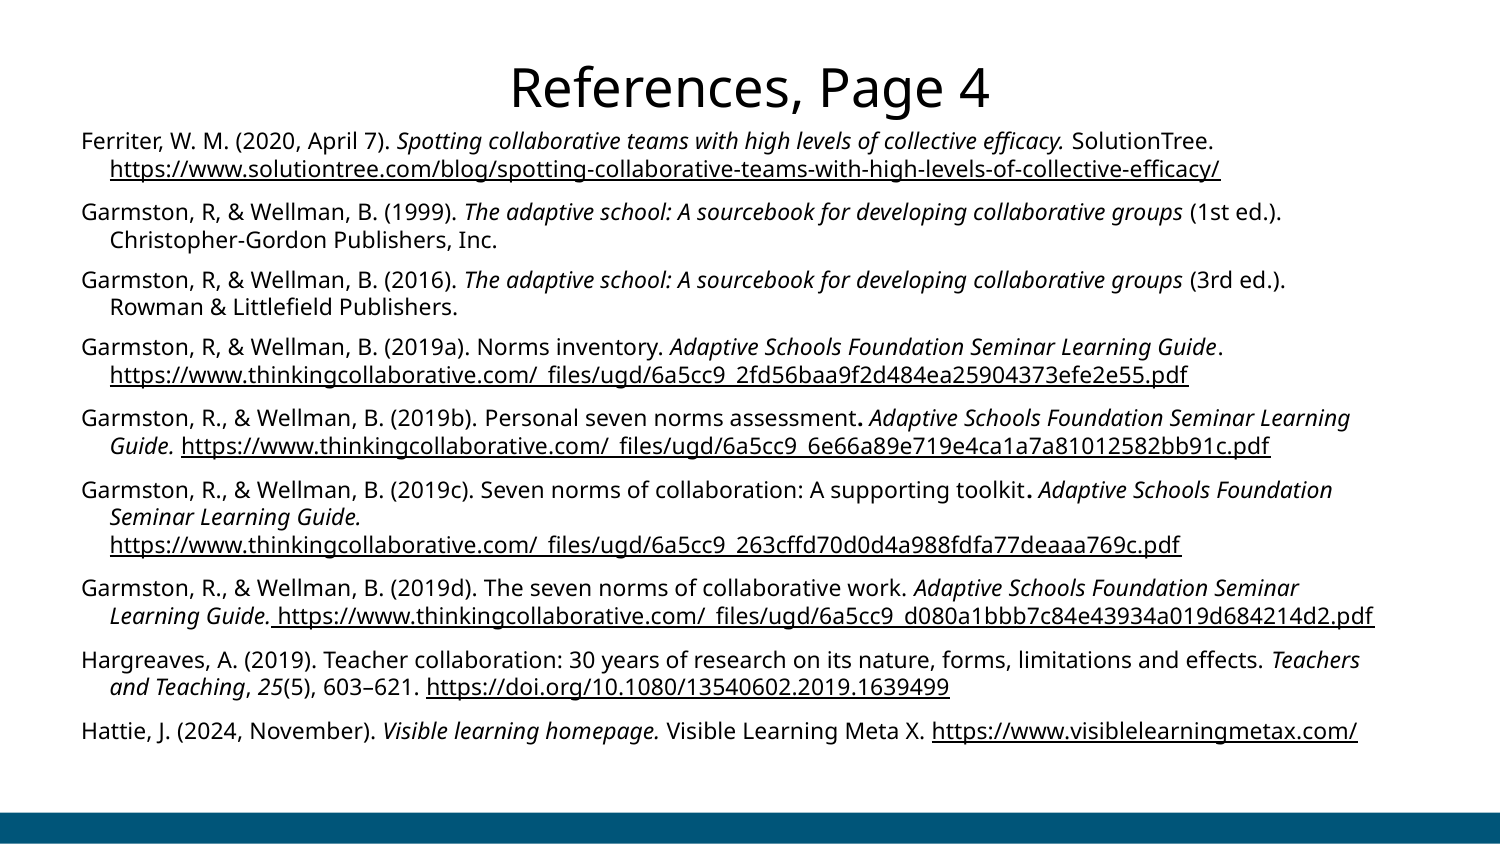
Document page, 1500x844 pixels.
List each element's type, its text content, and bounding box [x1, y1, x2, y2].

title References, Page 4 [103, 22, 1397, 120]
text_box Ferriter, W. M. (2020, April 7). Spotting collaborative teams with high levels of collective efficacy. SolutionTree. https://www.solutiontree.com/blog/spotting-collaborative-teams-with-high-levels-of-collective-efficacy/​ Garmston, R, & Wellman, B. (1999). The adaptive school: A sourcebook for developing collaborative groups (1st ed.). Christopher-Gordon Publishers, Inc. Garmston, R, & Wellman, B. (2016). The adaptive school: A sourcebook for developing collaborative groups (3rd ed.). Rowman & Littlefield Publishers. Garmston, R, & Wellman, B. (2019a). Norms inventory. Adaptive Schools Foundation Seminar Learning Guide. https://www.thinkingcollaborative.com/_files/ugd/6a5cc9_2fd56baa9f2d484ea25904373efe2e55.pdf Garmston, R., & Wellman, B. (2019b). Personal seven norms assessment. Adaptive Schools Foundation Seminar Learning Guide. https://www.thinkingcollaborative.com/_files/ugd/6a5cc9_6e66a89e719e4ca1a7a81012582bb91c.pdf Garmston, R., & Wellman, B. (2019c). Seven norms of collaboration: A supporting toolkit. Adaptive Schools Foundation Seminar Learning Guide. https://www.thinkingcollaborative.com/_files/ugd/6a5cc9_263cffd70d0d4a988fdfa77deaaa769c.pdf Garmston, R., & Wellman, B. (2019d). The seven norms of collaborative work. Adaptive Schools Foundation Seminar Learning Guide. https://www.thinkingcollaborative.com/_files/ugd/6a5cc9_d080a1bbb7c84e43934a019d684214d2.pdf Hargreaves, A. (2019). Teacher collaboration: 30 years of research on its nature, forms, limitations and effects. Teachers and Teaching, 25(5), 603–621. https://doi.org/10.1080/13540602.2019.1639499 Hattie, J. (2024, November). Visible learning homepage. Visible Learning Meta X. https://www.visiblelearningmetax.com/ [65, 119, 1394, 756]
